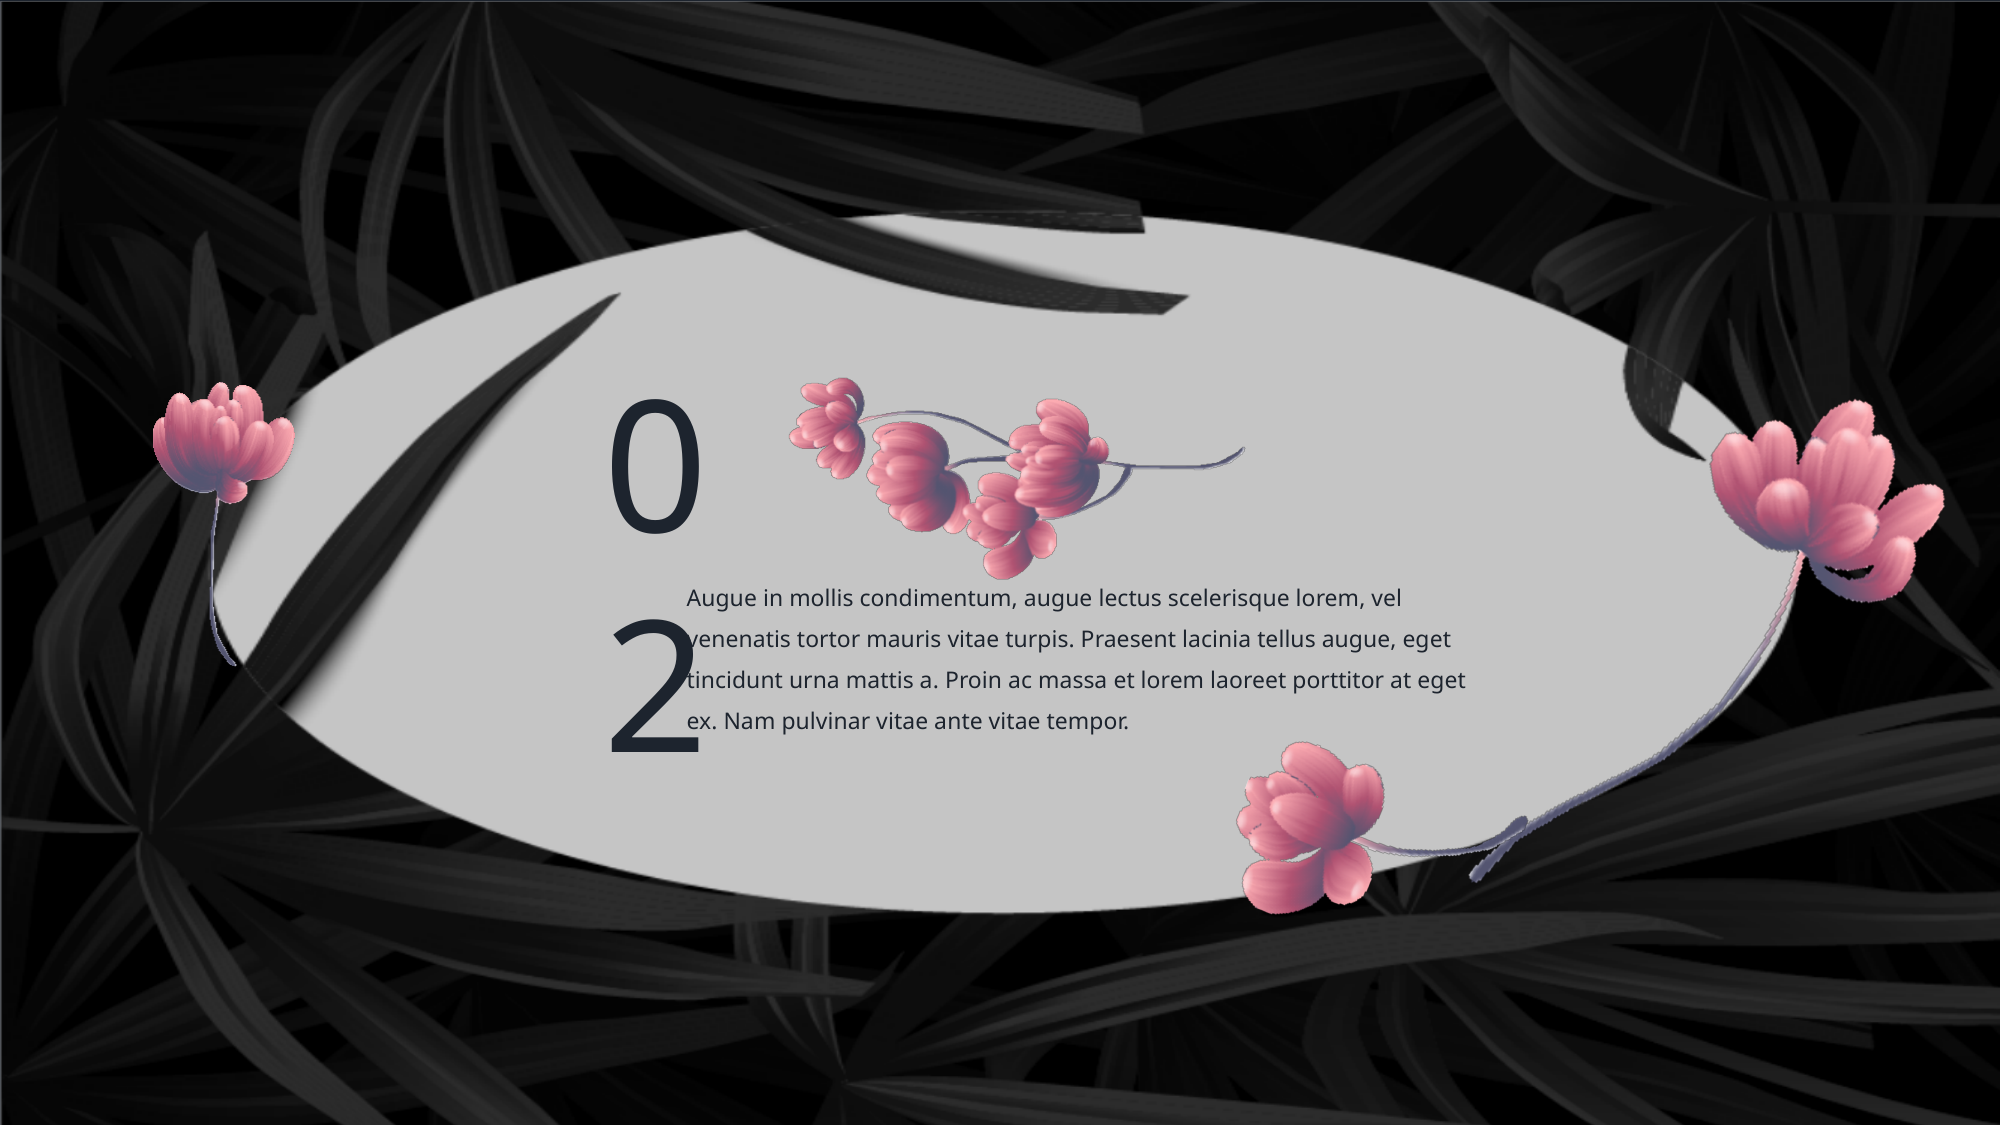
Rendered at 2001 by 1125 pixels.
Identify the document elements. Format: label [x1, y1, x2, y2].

picture [153, 382, 296, 668]
picture [437, 0, 1982, 1125]
